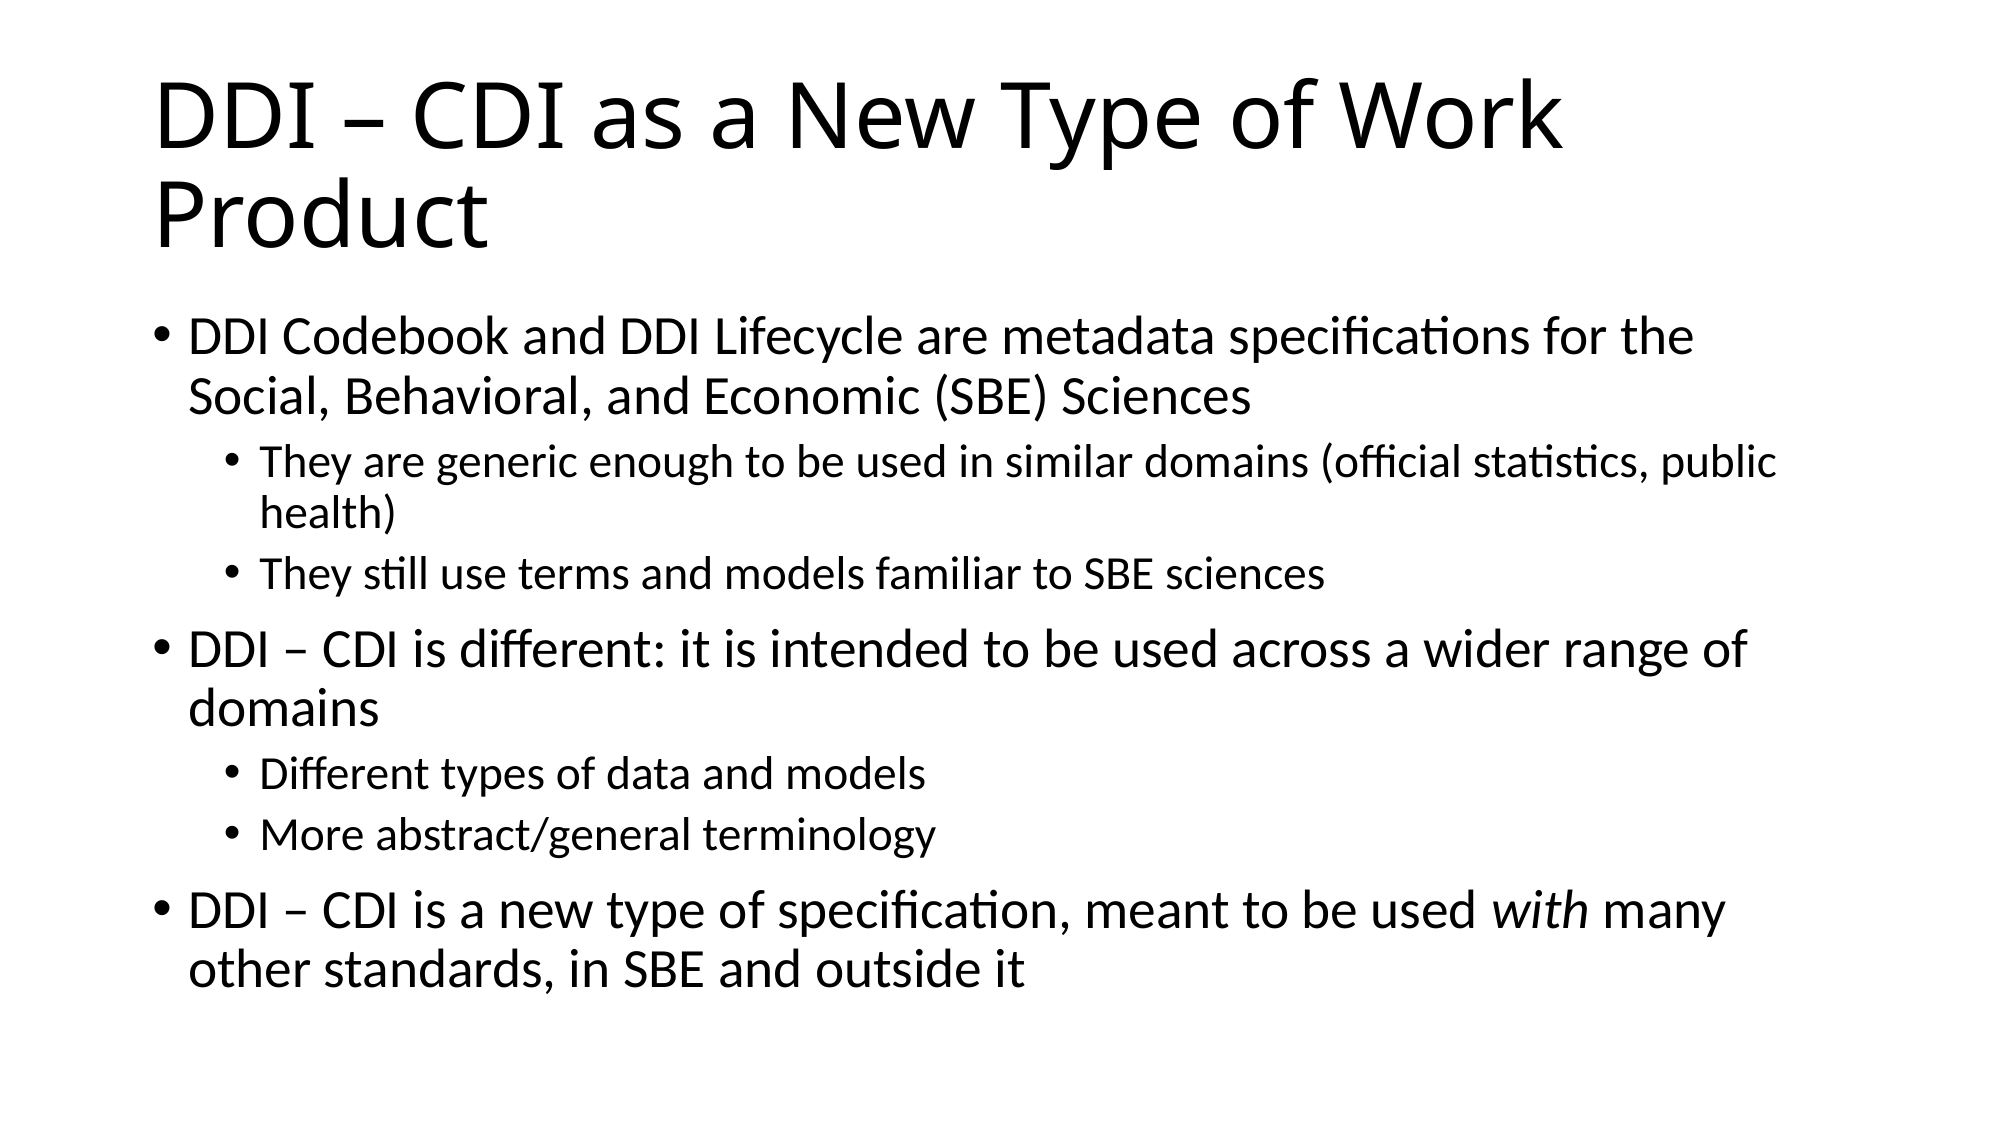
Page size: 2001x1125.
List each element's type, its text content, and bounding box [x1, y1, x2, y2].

list DDI Codebook and DDI Lifecycle are metadata specifications for the Social, Behavioral, and Economic (SBE) Sciences They are generic enough to be used in similar domains (official statistics, public health) They still use terms and models familiar to SBE sciences DDI – CDI is different: it is intended to be used across a wider range of domains Different types of data and models More abstract/general terminology DDI – CDI is a new type of specification, meant to be used with many other standards, in SBE and outside it [137, 299, 1863, 1014]
title DDI – CDI as a New Type of Work Product [137, 59, 1863, 278]
